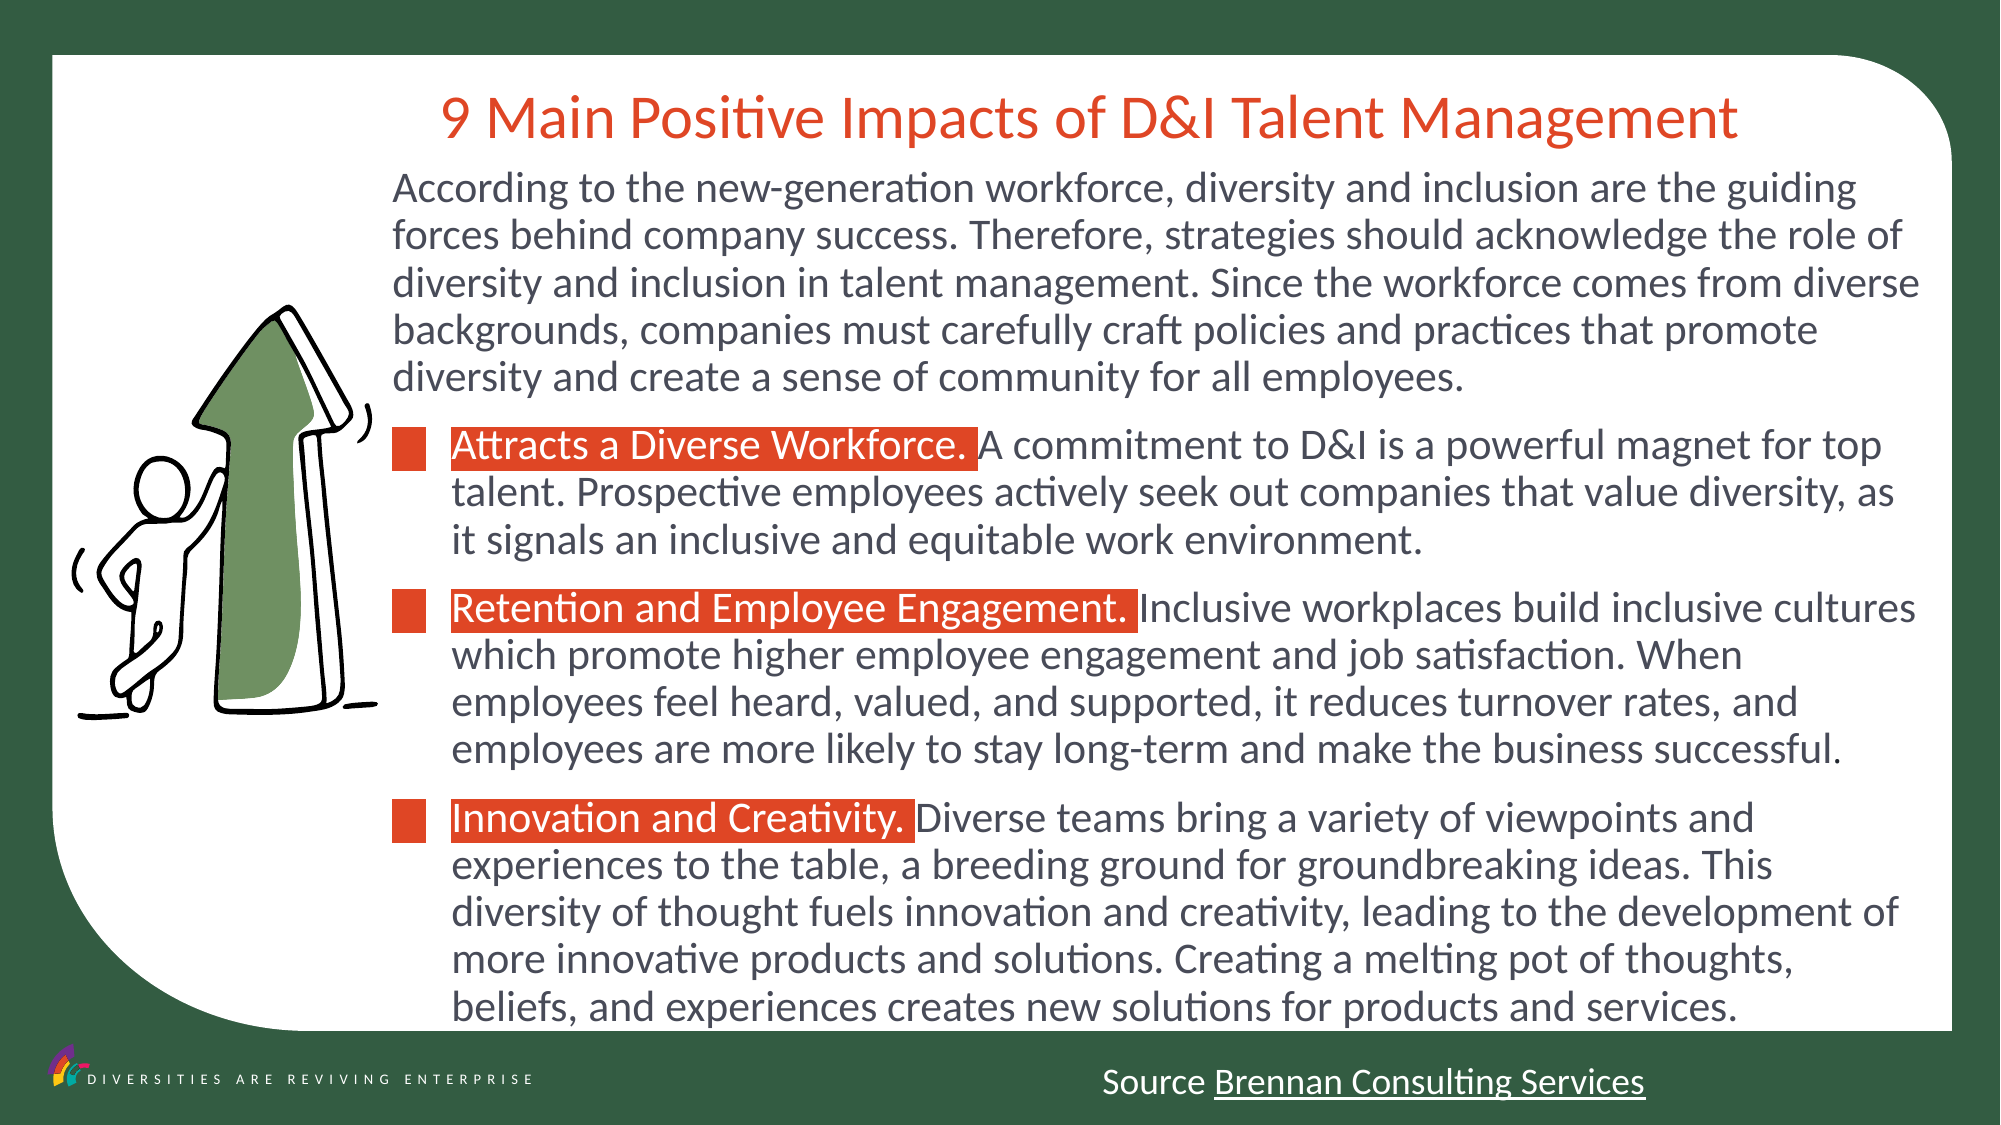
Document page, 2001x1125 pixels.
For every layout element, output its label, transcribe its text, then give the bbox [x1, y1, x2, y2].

list According to the new-generation workforce, diversity and inclusion are the guiding forces behind company success. Therefore, strategies should acknowledge the role of diversity and inclusion in talent management. Since the workforce comes from diverse backgrounds, companies must carefully craft policies and practices that promote diversity and create a sense of community for all employees. Attracts a Diverse Workforce. A commitment to D&I is a powerful magnet for top talent. Prospective employees actively seek out companies that value diversity, as it signals an inclusive and equitable work environment. Retention and Employee Engagement. Inclusive workplaces build inclusive cultures which promote higher employee engagement and job satisfaction. When employees feel heard, valued, and supported, it reduces turnover rates, and employees are more likely to stay long-term and make the business successful. Innovation and Creativity. Diverse teams bring a variety of viewpoints and experiences to the table, a breeding ground for groundbreaking ideas. This diversity of thought fuels innovation and creativity, leading to the development of more innovative products and solutions. Creating a melting pot of thoughts, beliefs, and experiences creates new solutions for products and services. [377, 157, 1941, 789]
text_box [71, 304, 378, 720]
list 9 Main Positive Impacts of D&I Talent Management [424, 77, 2000, 210]
text_box Source Brennan Consulting Services [1087, 1049, 1674, 1110]
